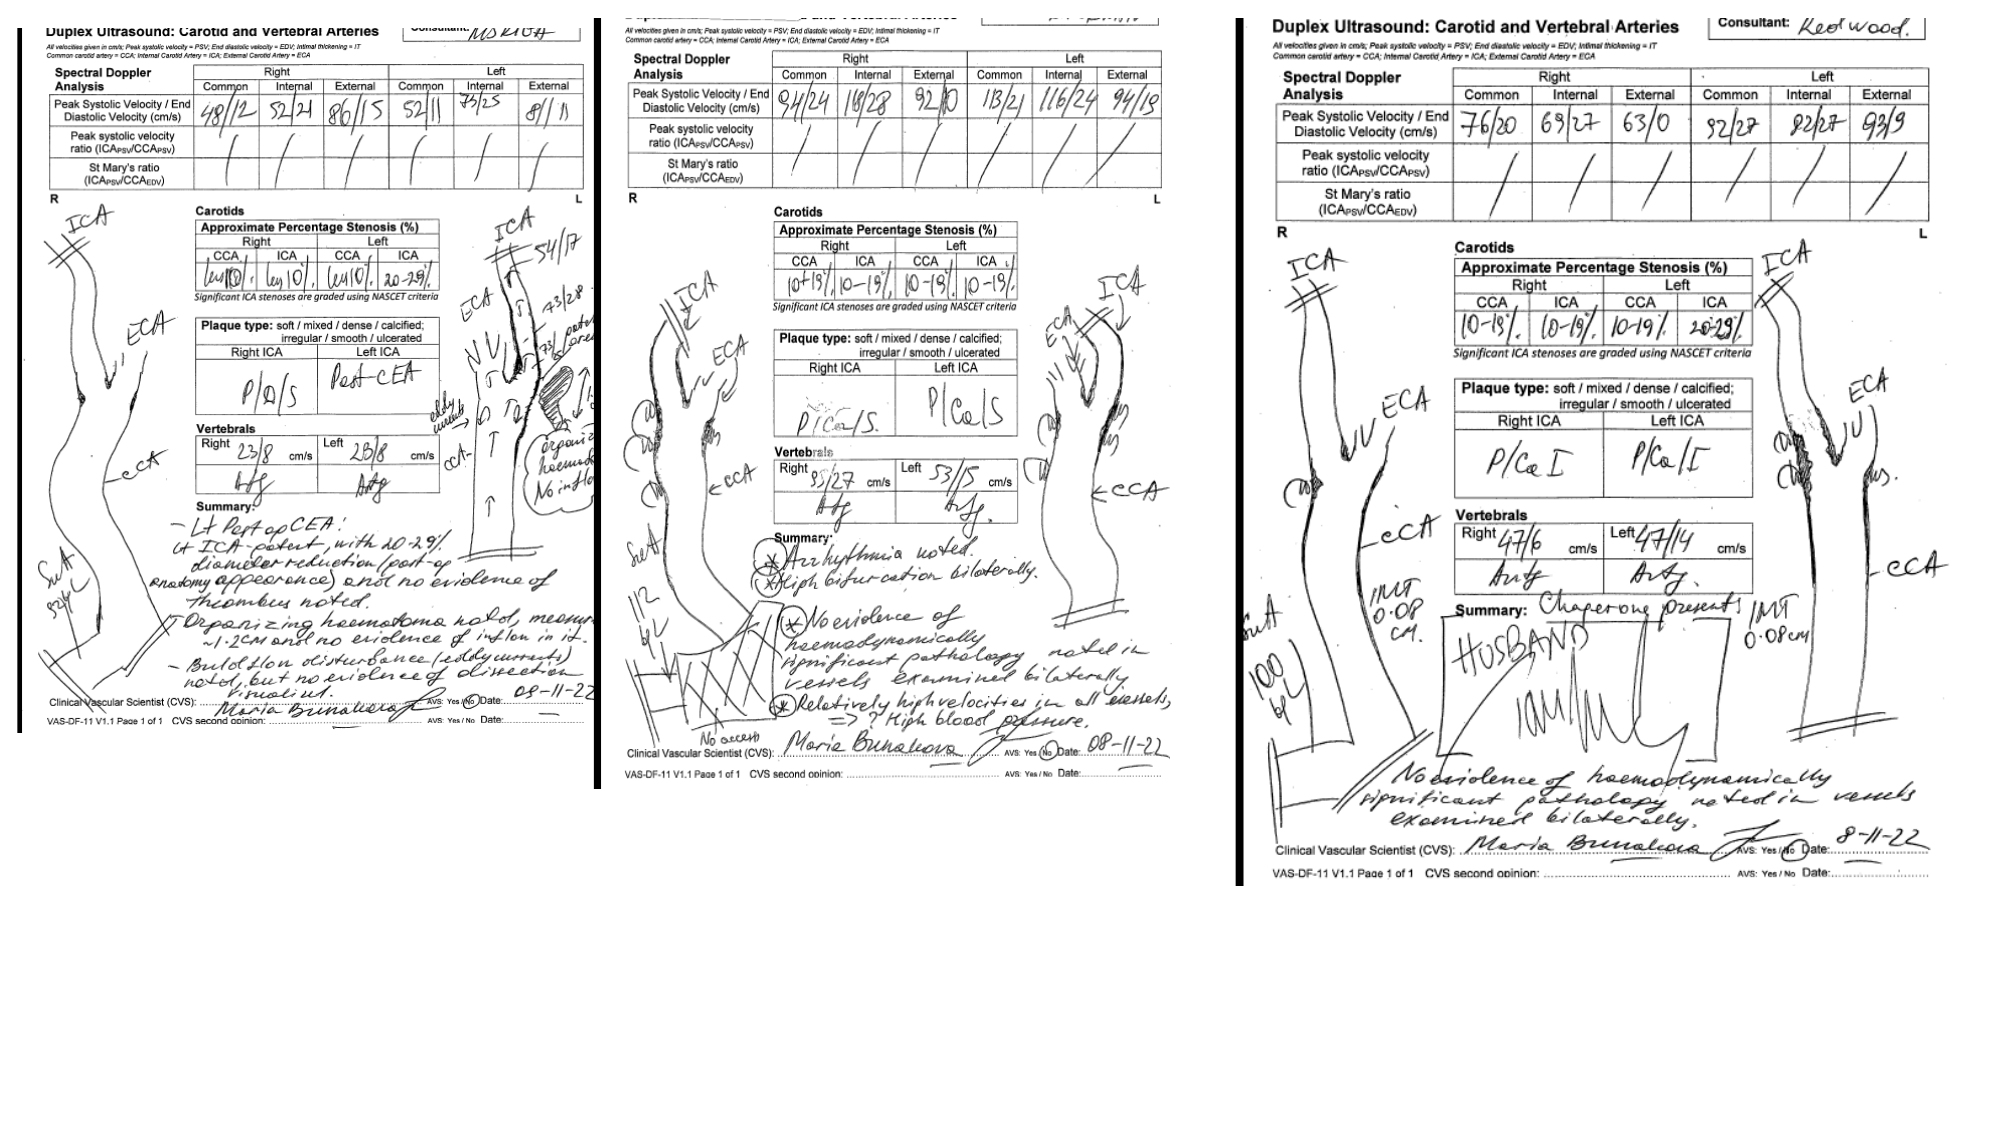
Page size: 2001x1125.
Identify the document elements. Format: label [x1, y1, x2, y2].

picture [17, 18, 1183, 789]
picture [1235, 18, 1958, 886]
